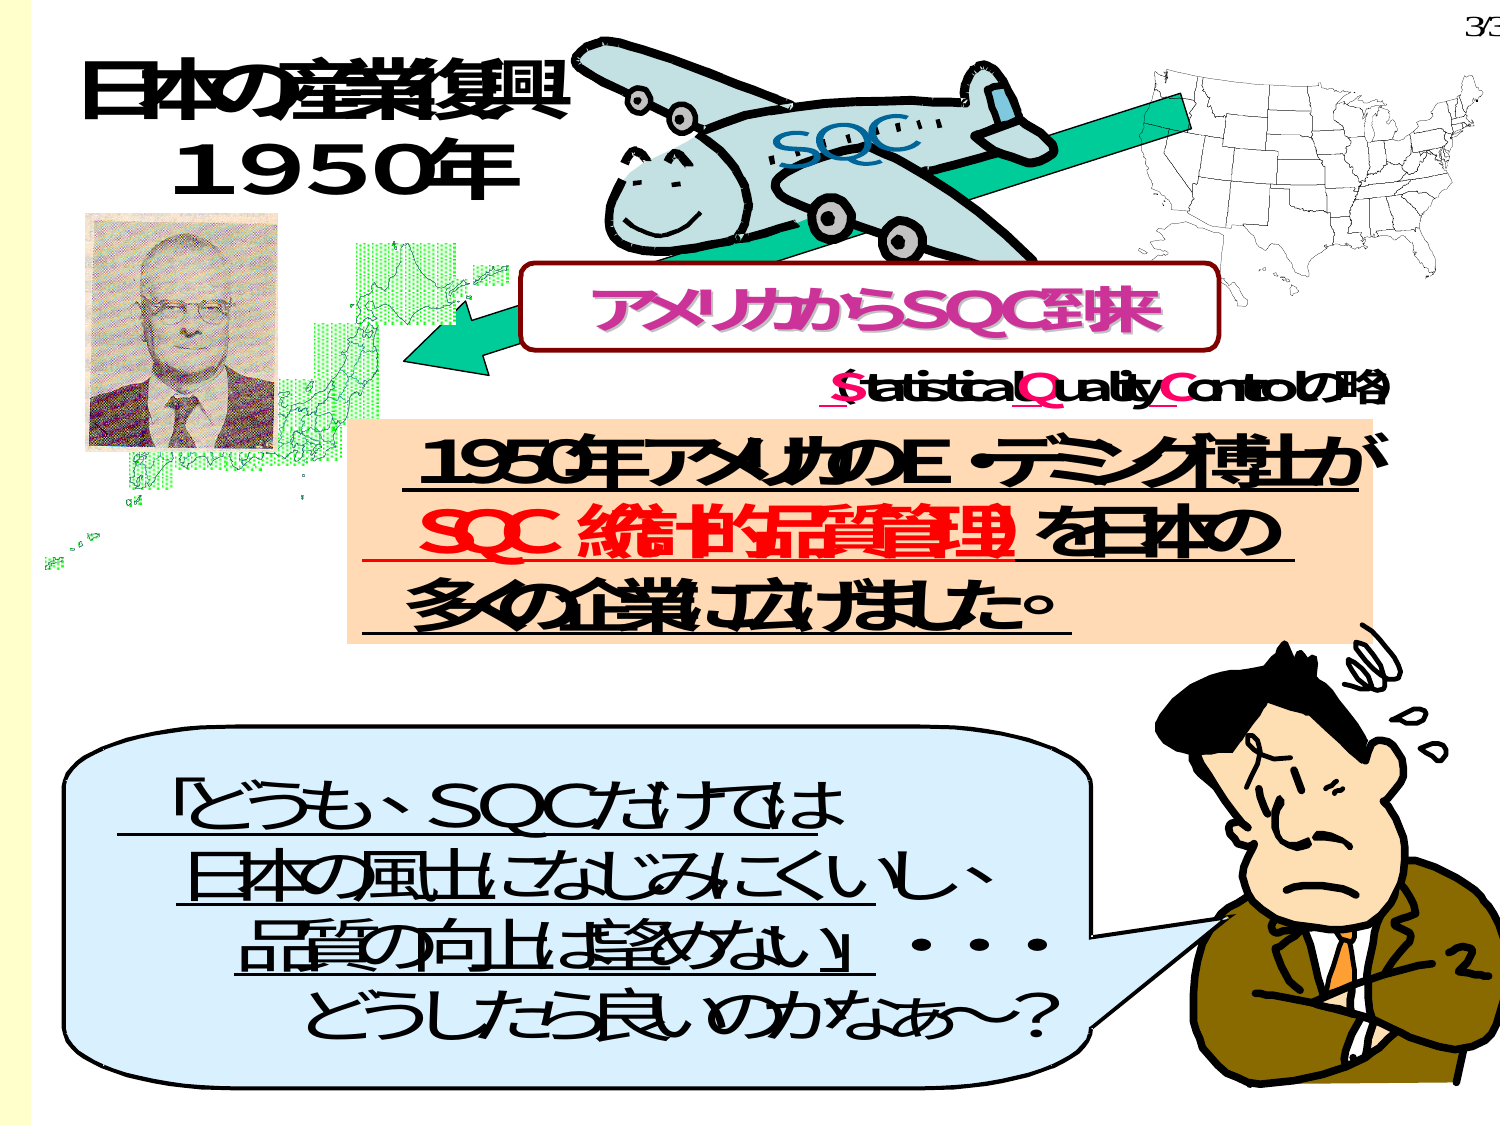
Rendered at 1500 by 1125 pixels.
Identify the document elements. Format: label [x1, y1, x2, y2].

picture [85, 213, 278, 453]
text_box [30, 0, 1500, 1125]
